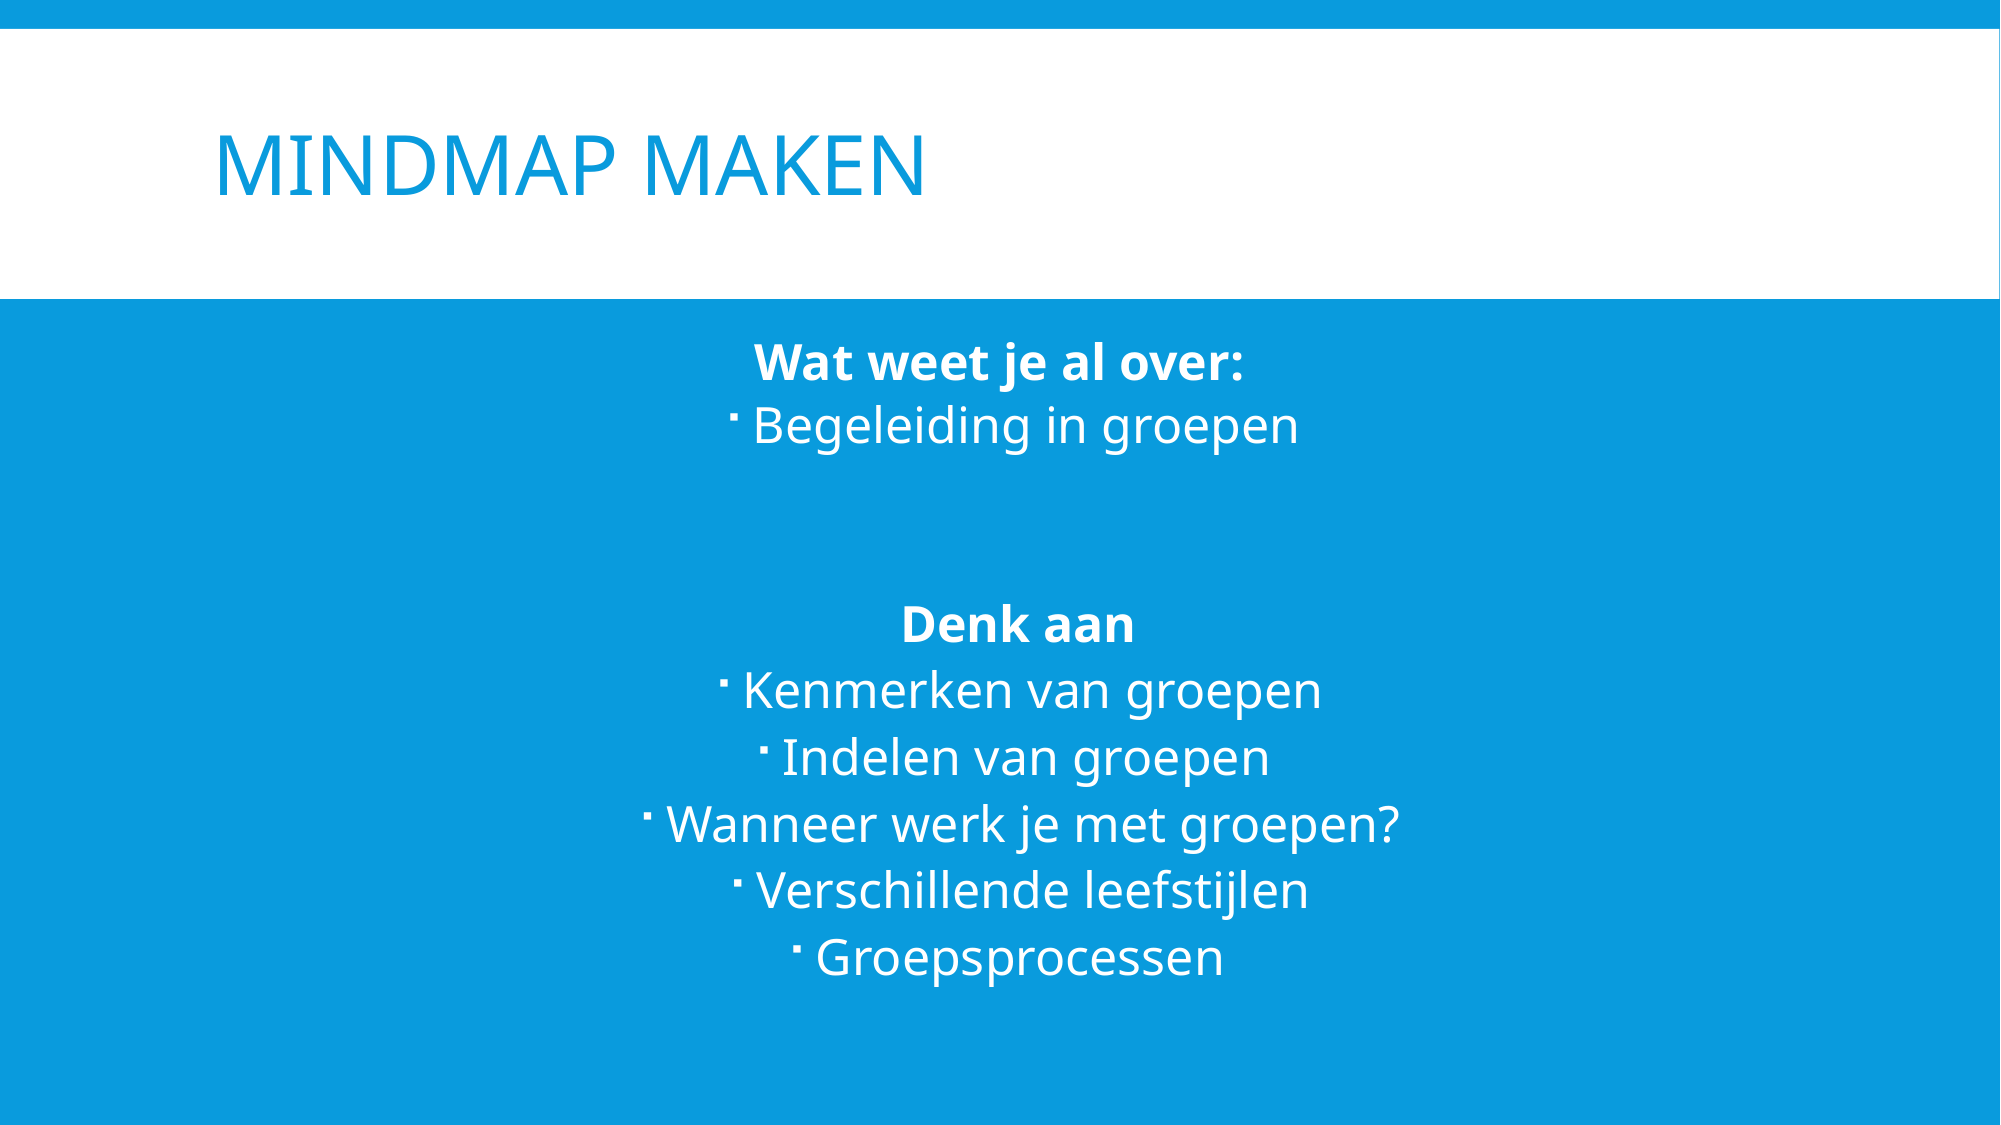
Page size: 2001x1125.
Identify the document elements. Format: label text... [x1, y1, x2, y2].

list Wat weet je al over: Begeleiding in groepen Denk aan Kenmerken van groepen Indelen van groepen Wanneer werk je met groepen? Verschillende leefstijlen Groepsprocessen [197, 329, 1803, 1020]
title Mindmap maken [197, 46, 1803, 295]
